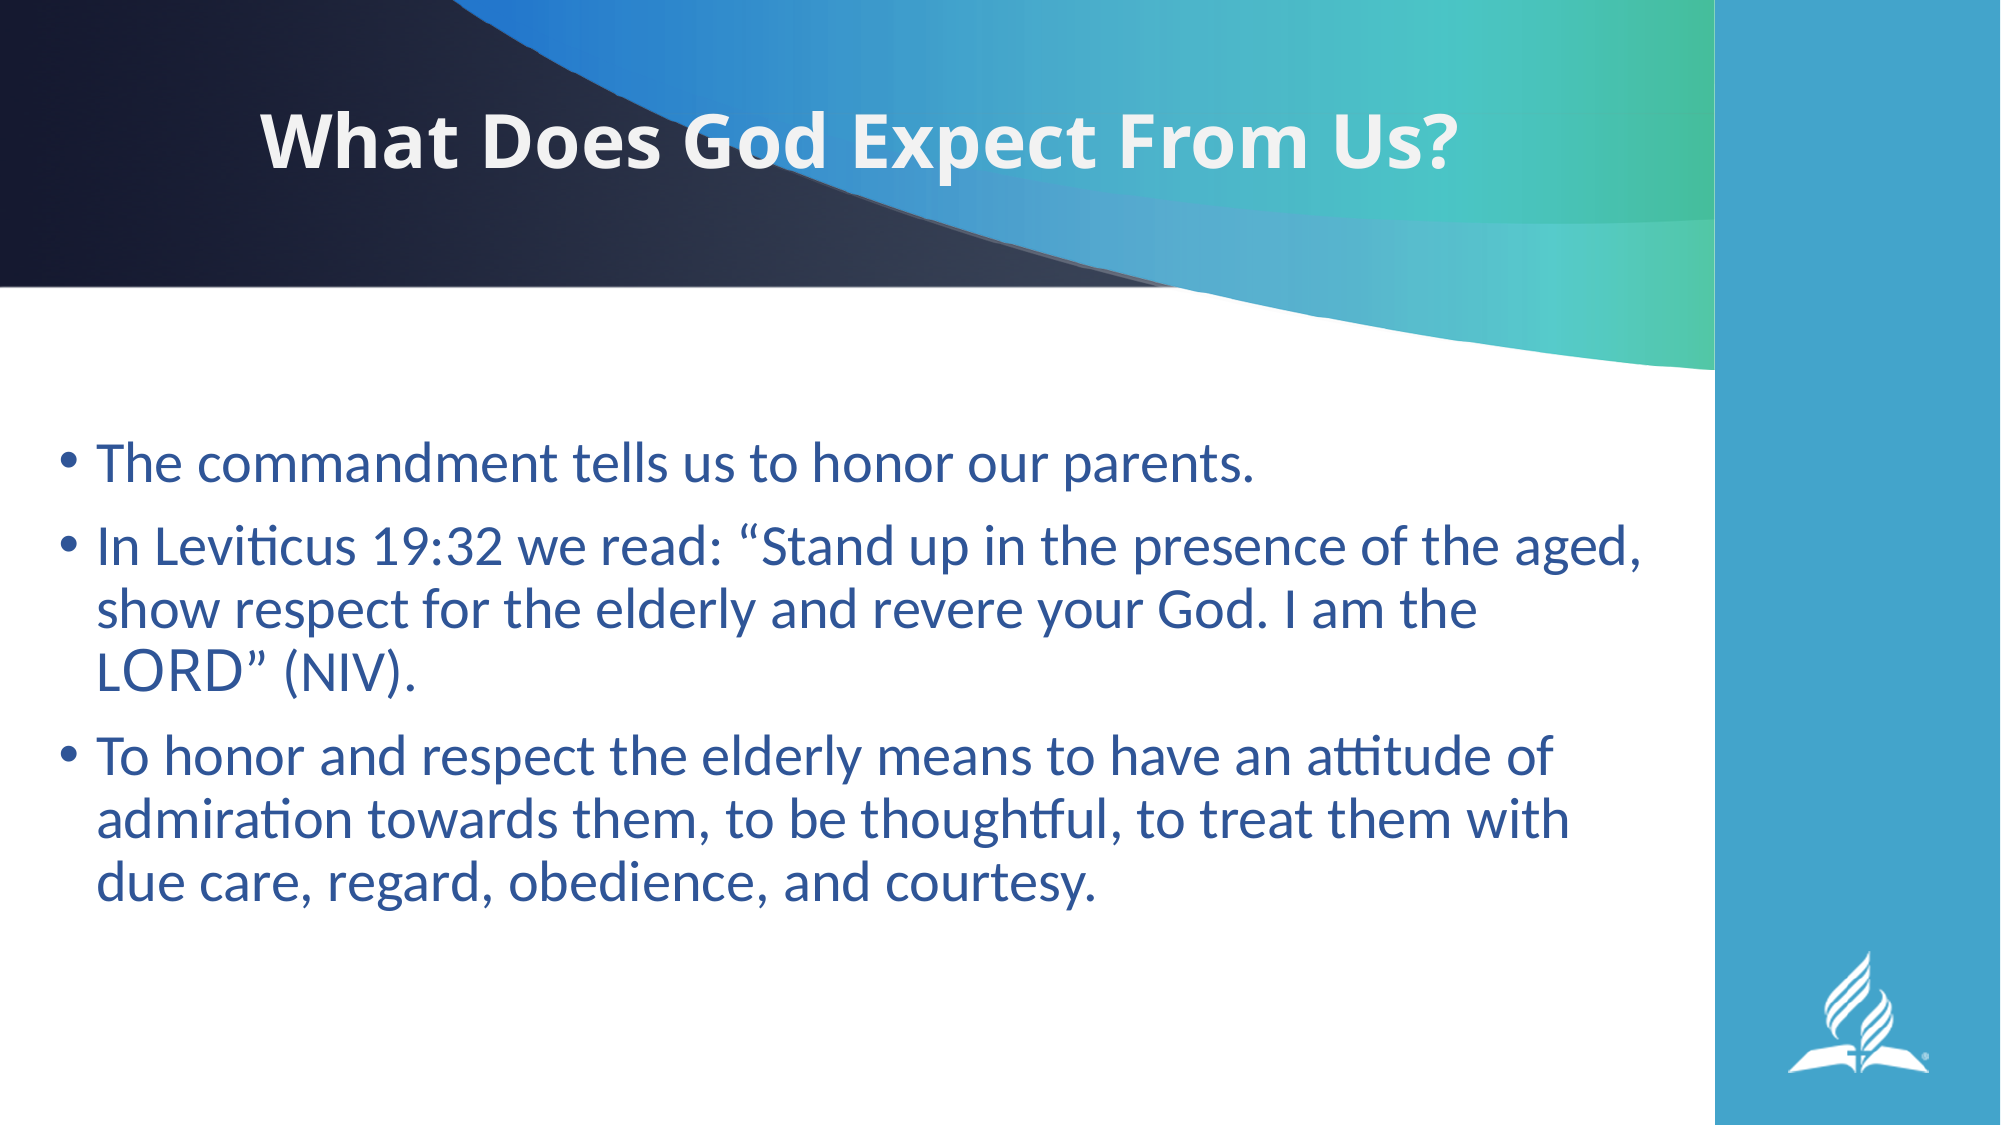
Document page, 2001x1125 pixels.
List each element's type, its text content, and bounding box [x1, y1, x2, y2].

picture [0, 0, 2001, 1125]
title What Does God Expect From Us? [43, 35, 1678, 254]
list The commandment tells us to honor our parents. In Leviticus 19:32 we read: “Stand up in the presence of the aged, show respect for the elderly and revere your God. I am the Lord” (NIV). To honor and respect the elderly means to have an attitude of admiration towards them, to be thoughtful, to treat them with due care, regard, obedience, and courtesy. [43, 424, 1678, 1043]
